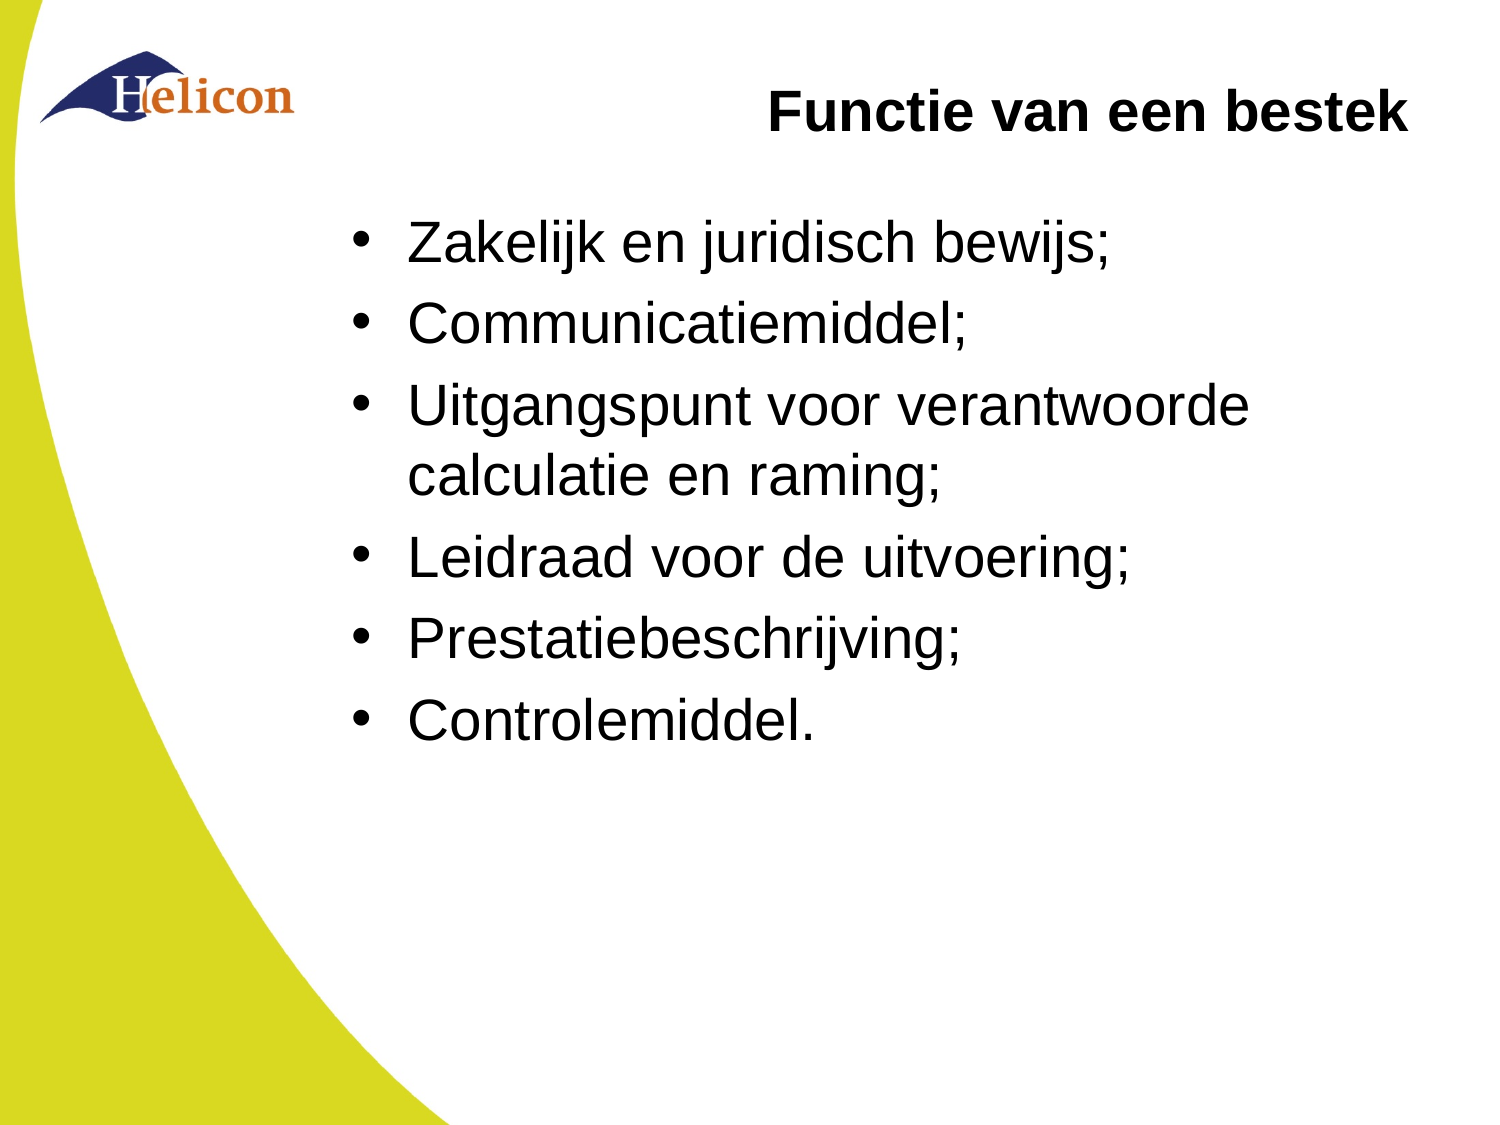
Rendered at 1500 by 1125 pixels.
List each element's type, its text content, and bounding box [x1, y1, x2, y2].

list Zakelijk en juridisch bewijs; Communicatiemiddel; Uitgangspunt voor verantwoorde calculatie en raming; Leidraad voor de uitvoering; Prestatiebeschrijving; Controlemiddel. [336, 196, 1425, 1005]
title Functie van een bestek [334, 54, 1425, 161]
picture [0, 0, 1500, 1125]
